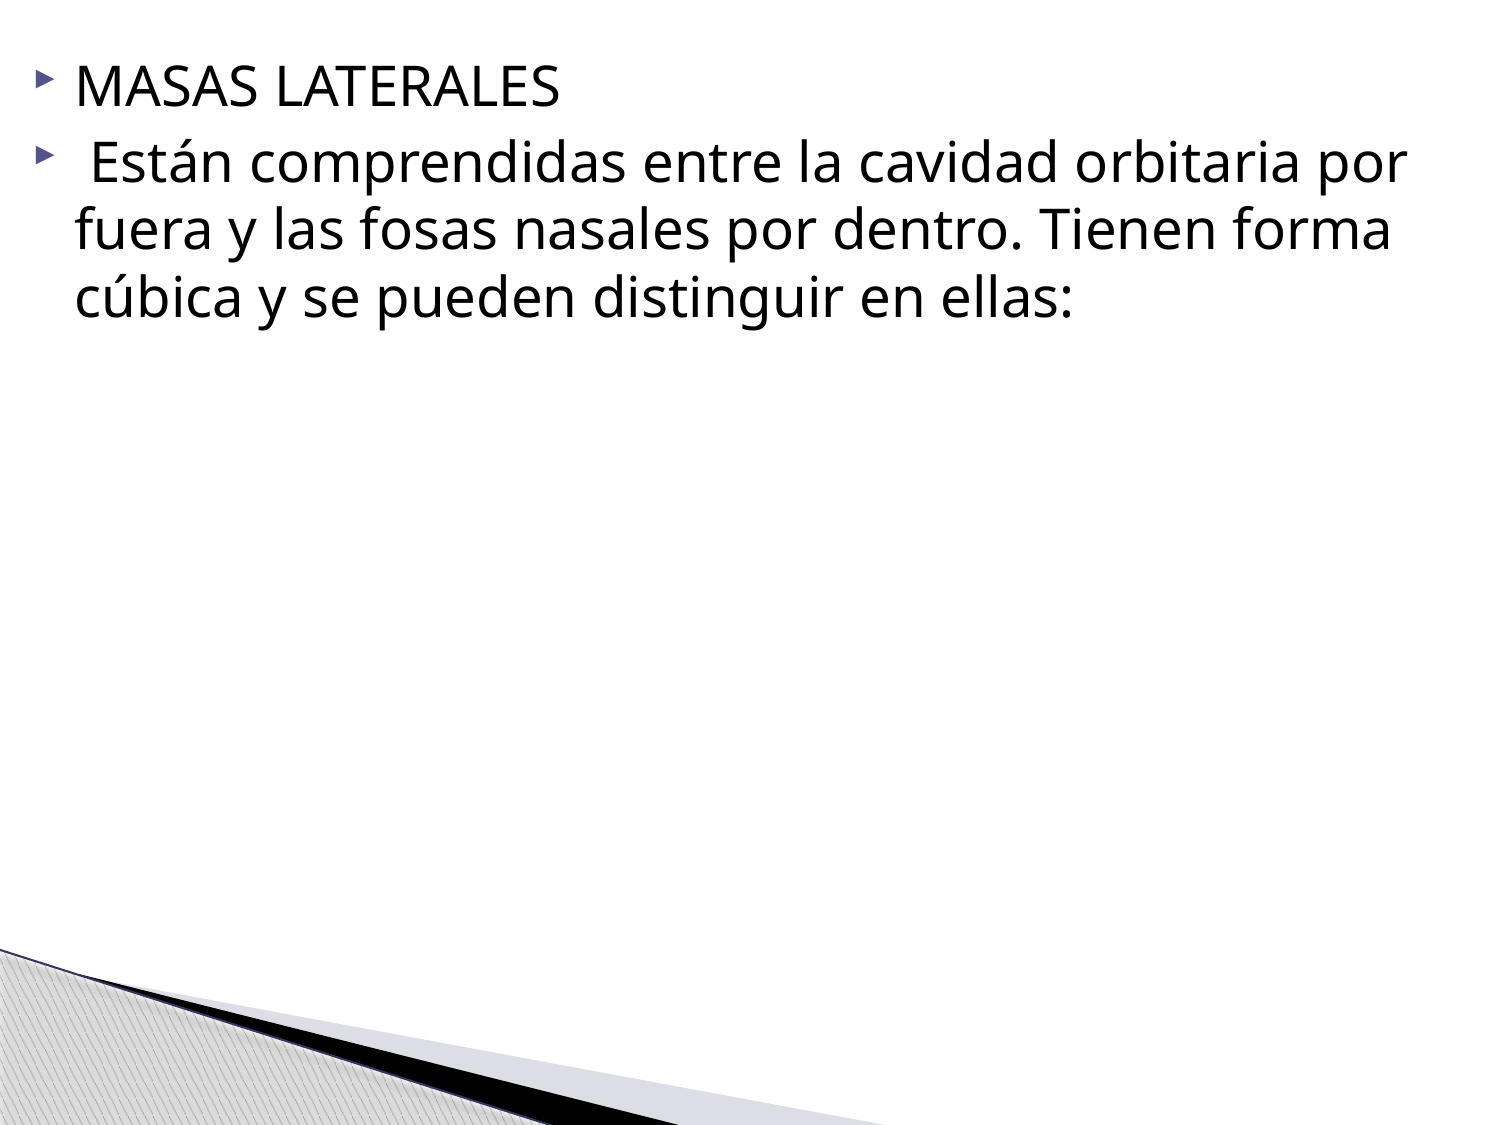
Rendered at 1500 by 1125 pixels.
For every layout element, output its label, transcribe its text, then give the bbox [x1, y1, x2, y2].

list MASAS LATERALES Están comprendidas entre la cavidad orbitaria por fuera y las fosas nasales por dentro. Tienen forma cúbica y se pueden distinguir en ellas: [0, 42, 1425, 986]
